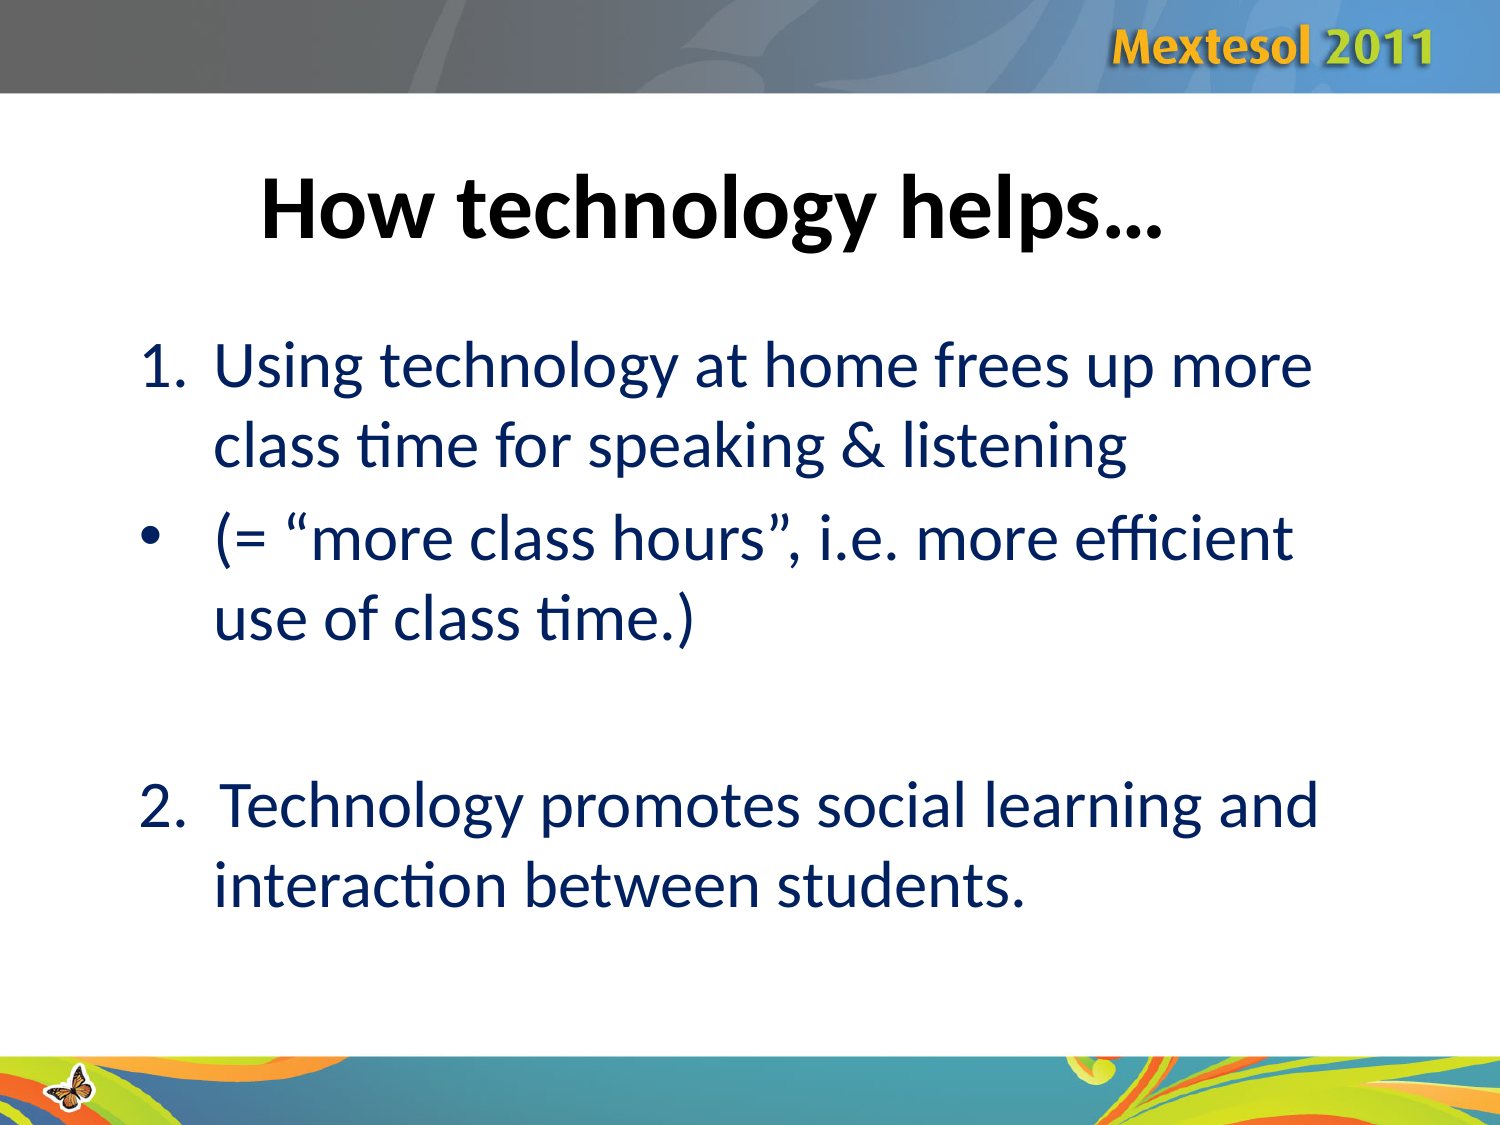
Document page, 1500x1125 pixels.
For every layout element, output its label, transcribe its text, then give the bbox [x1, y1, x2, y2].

picture [0, 0, 1500, 1125]
text_box Using technology at home frees up more class time for speaking & listening (= “more class hours”, i.e. more efficient use of class time.) 2. Technology promotes social learning and interaction between students. [123, 313, 1399, 560]
text_box How technology helps… [76, 89, 1352, 314]
